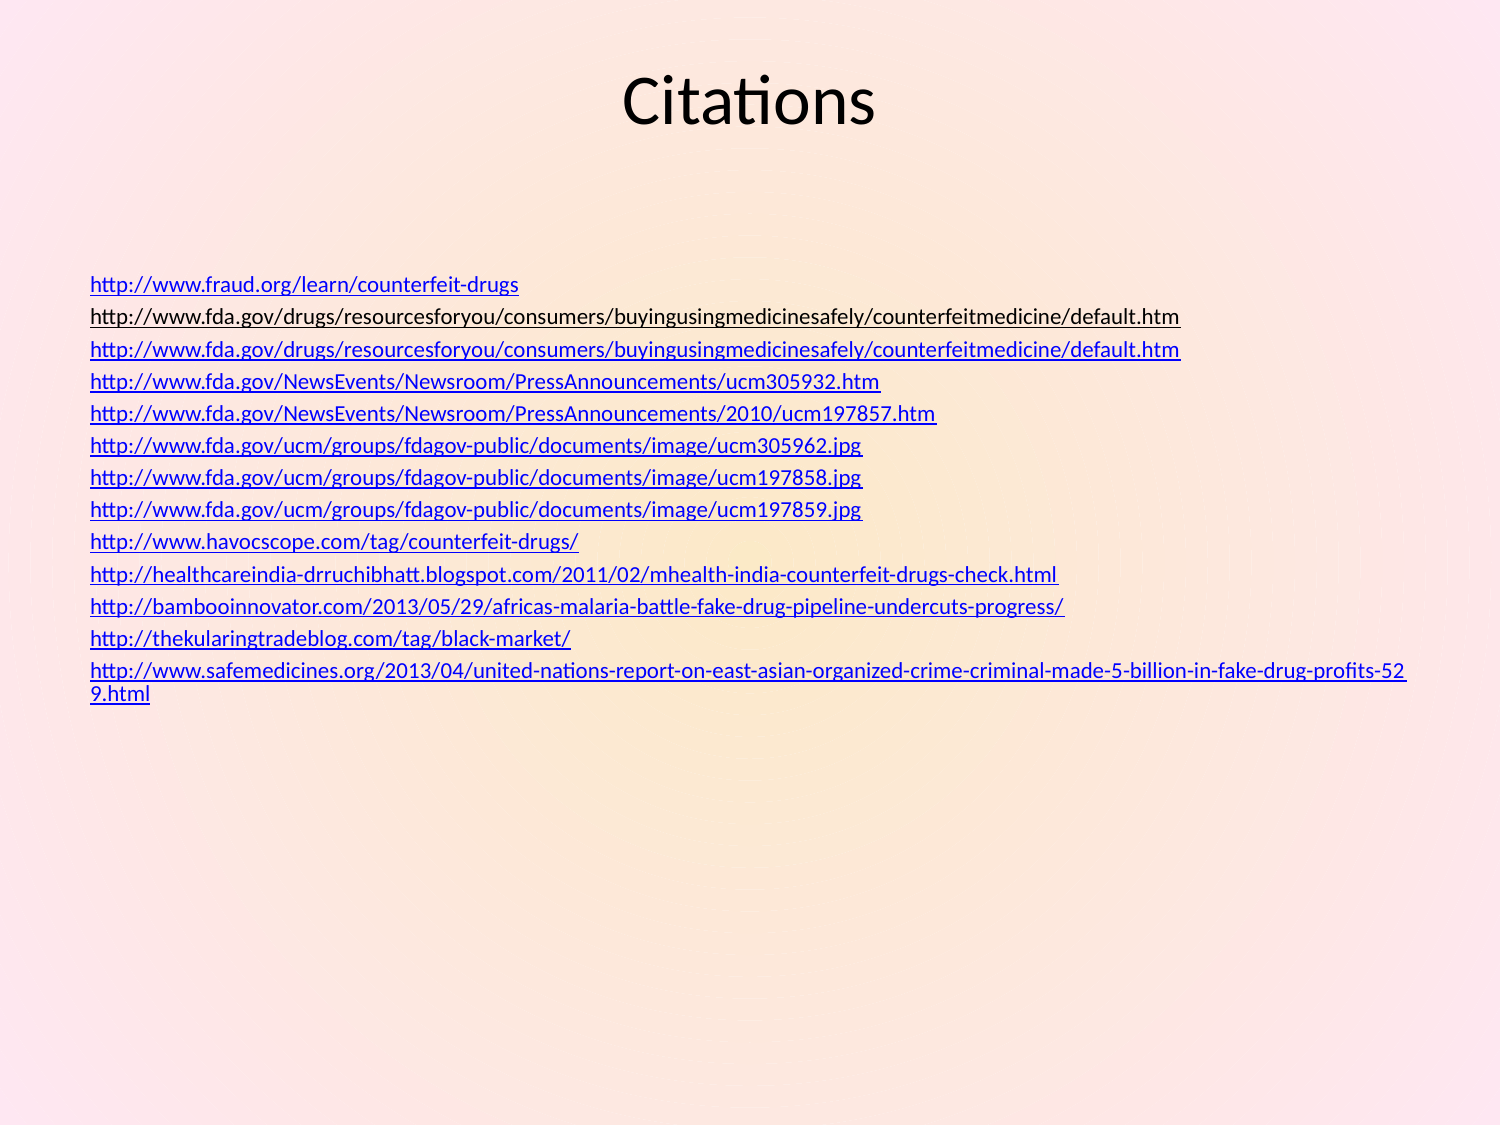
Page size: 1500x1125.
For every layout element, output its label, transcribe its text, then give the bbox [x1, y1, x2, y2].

list http://www.fraud.org/learn/counterfeit-drugs http://www.fda.gov/drugs/resourcesforyou/consumers/buyingusingmedicinesafely/counterfeitmedicine/default.htm http://www.fda.gov/drugs/resourcesforyou/consumers/buyingusingmedicinesafely/counterfeitmedicine/default.htm http://www.fda.gov/NewsEvents/Newsroom/PressAnnouncements/ucm305932.htm http://www.fda.gov/NewsEvents/Newsroom/PressAnnouncements/2010/ucm197857.htm http://www.fda.gov/ucm/groups/fdagov-public/documents/image/ucm305962.jpg http://www.fda.gov/ucm/groups/fdagov-public/documents/image/ucm197858.jpg http://www.fda.gov/ucm/groups/fdagov-public/documents/image/ucm197859.jpg http://www.havocscope.com/tag/counterfeit-drugs/ http://healthcareindia-drruchibhatt.blogspot.com/2011/02/mhealth-india-counterfeit-drugs-check.html http://bambooinnovator.com/2013/05/29/africas-malaria-battle-fake-drug-pipeline-undercuts-progress/ http://thekularingtradeblog.com/tag/black-market/ http://www.safemedicines.org/2013/04/united-nations-report-on-east-asian-organized-crime-criminal-made-5-billion-in-fake-drug-profits-529.html [75, 262, 1425, 1005]
title Citations [75, 45, 1425, 233]
